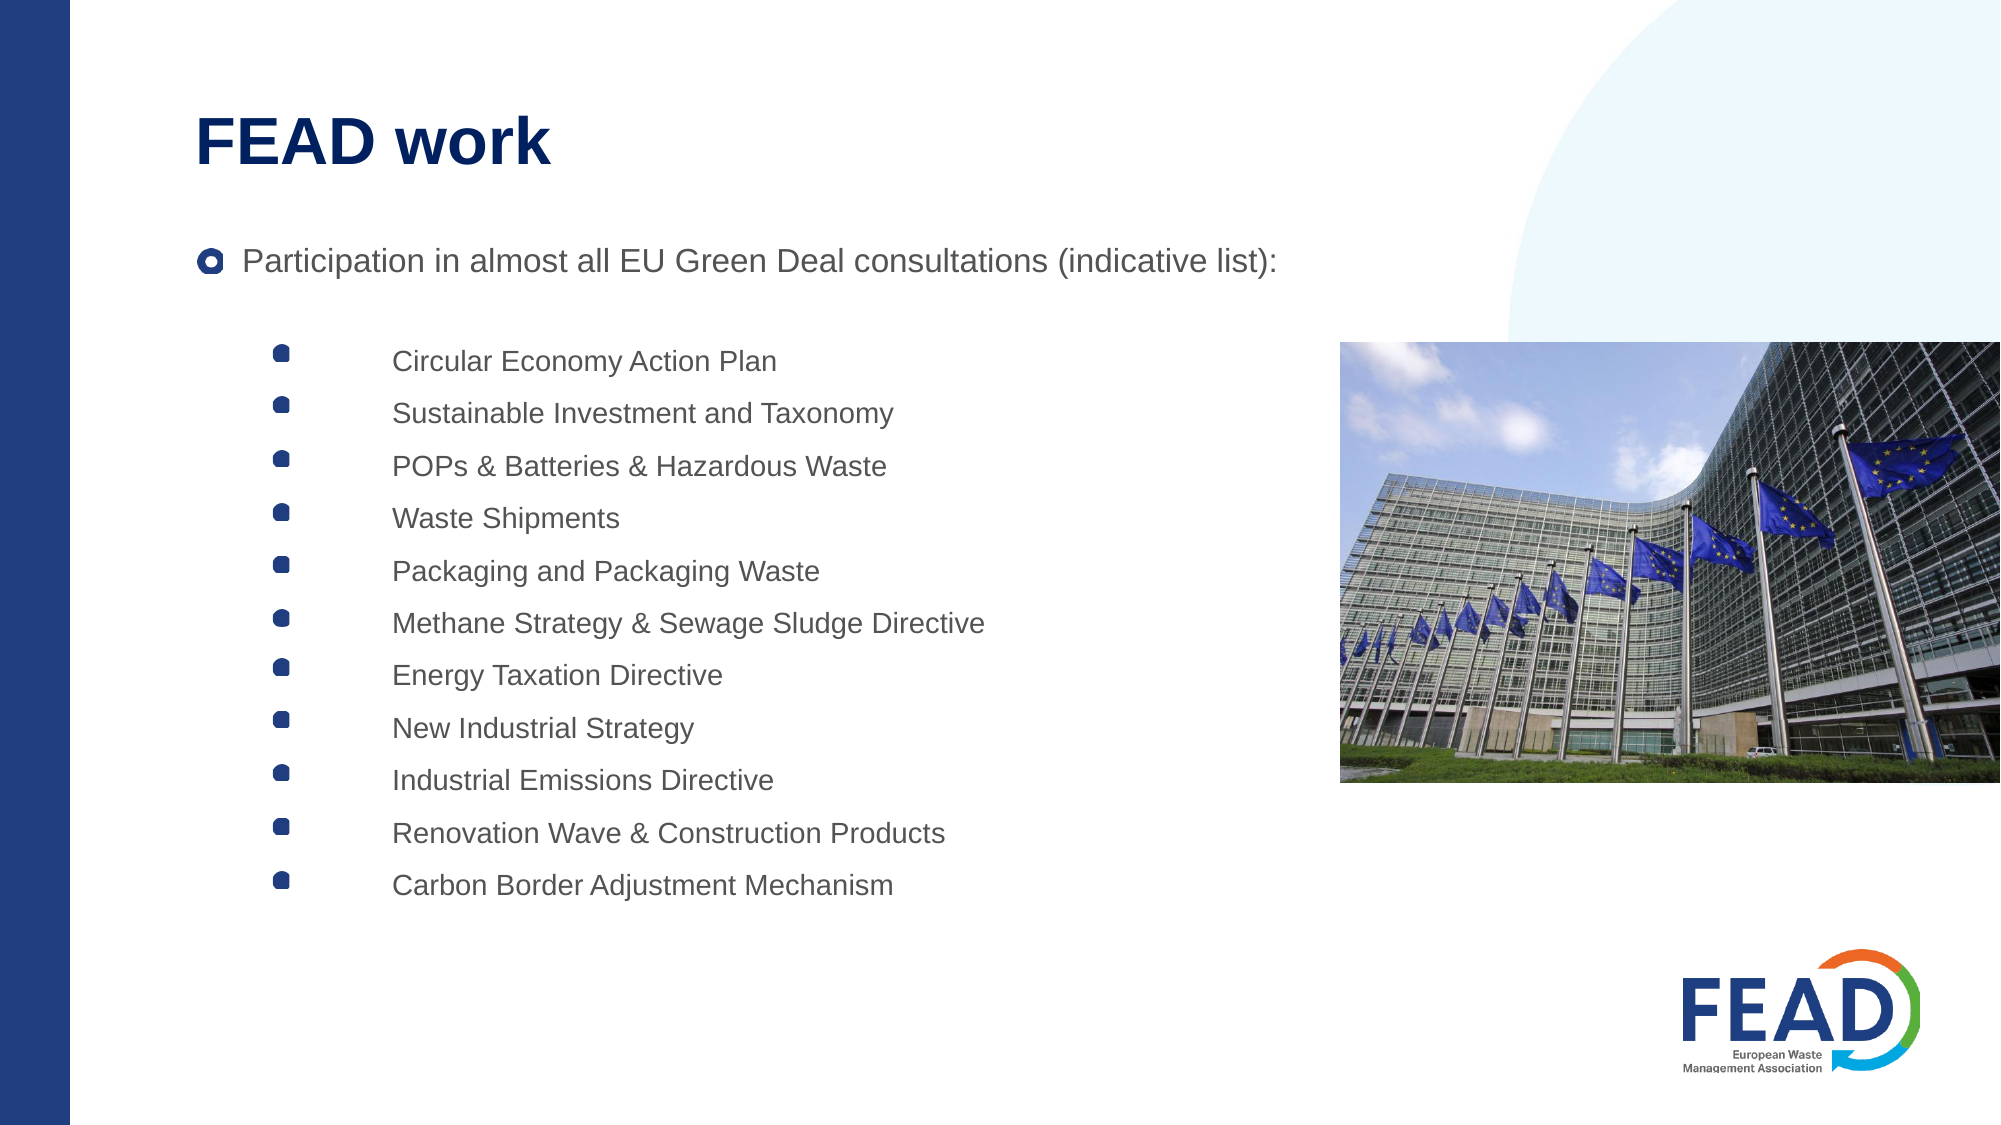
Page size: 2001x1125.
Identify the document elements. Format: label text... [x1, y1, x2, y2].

picture [272, 555, 290, 573]
picture [1339, 0, 2000, 786]
text_box Participation in almost all EU Green Deal consultations (indicative list): Circular Economy Action Plan Sustainable Investment and Taxonomy POPs & Batteries & Hazardous Waste Waste Shipments Packaging and Packaging Waste Methane Strategy & Sewage Sludge Directive Energy Taxation Directive New Industrial Strategy Industrial Emissions Directive Renovation Wave & Construction Products Carbon Border Adjustment Mechanism [227, 232, 1393, 909]
picture [197, 247, 223, 274]
picture [272, 817, 290, 835]
picture [272, 609, 290, 627]
picture [272, 450, 290, 467]
text_box FEAD work [180, 90, 1181, 186]
picture [272, 871, 290, 889]
picture [1682, 949, 1920, 1073]
picture [272, 710, 290, 728]
picture [272, 503, 290, 521]
picture [272, 658, 290, 676]
picture [272, 764, 290, 781]
picture [272, 344, 290, 362]
picture [272, 396, 290, 413]
picture [0, 0, 70, 1125]
